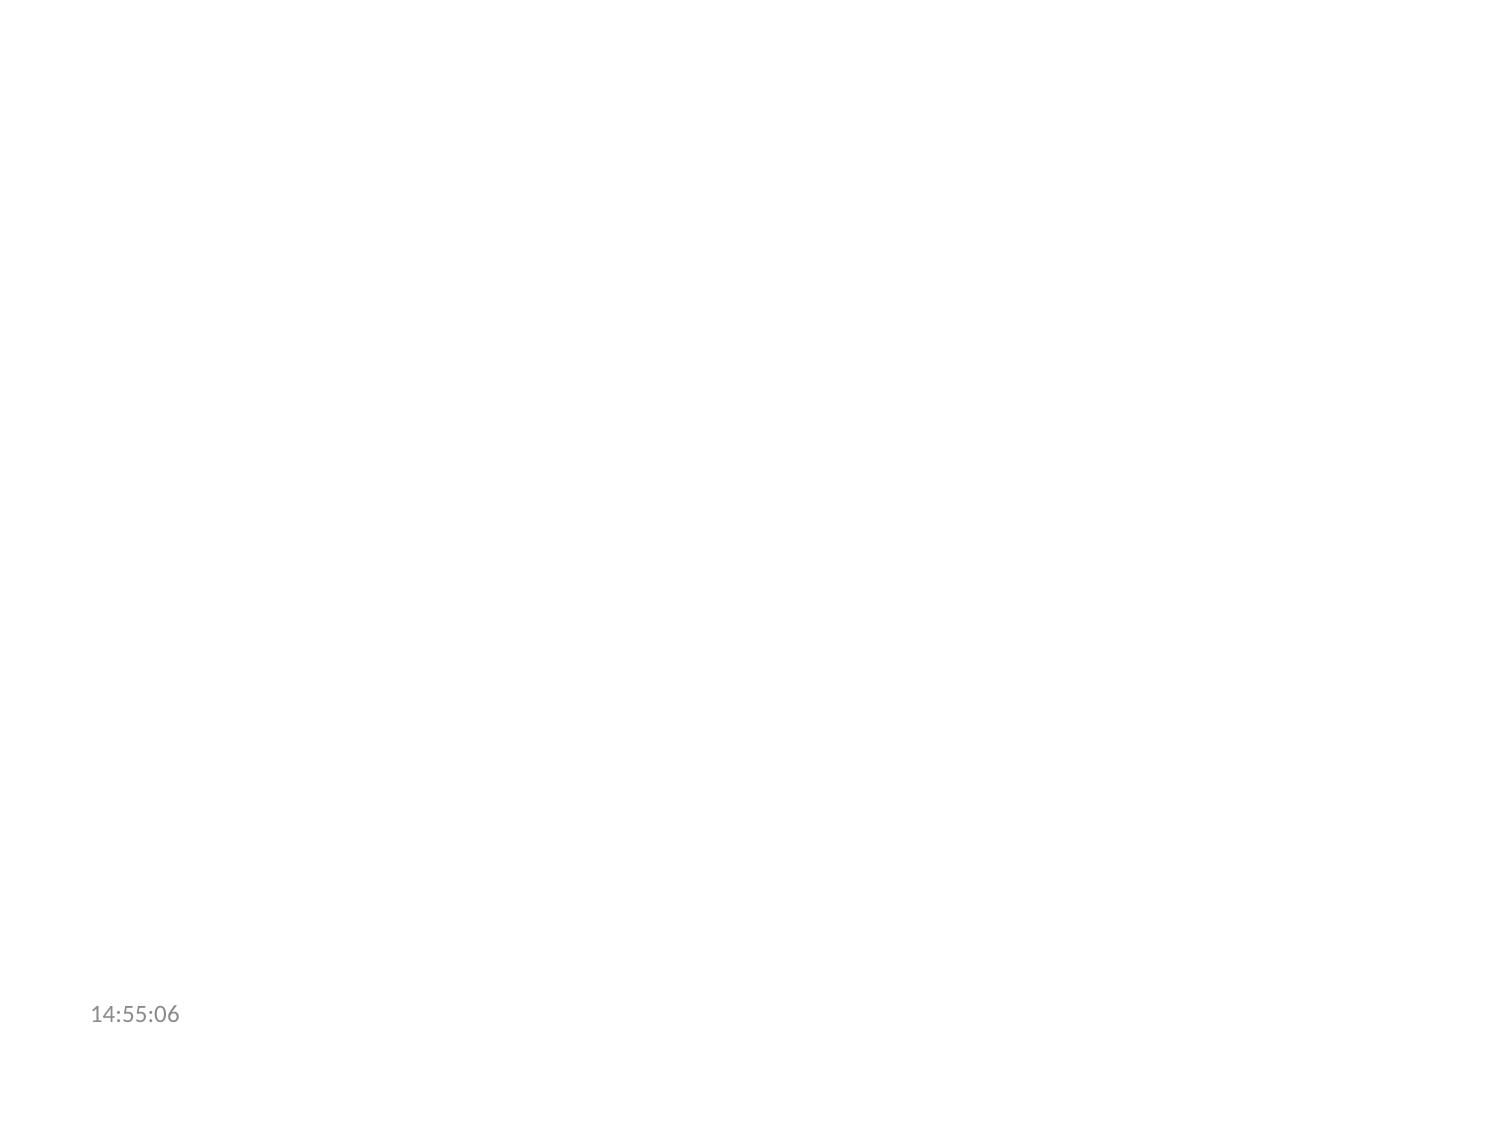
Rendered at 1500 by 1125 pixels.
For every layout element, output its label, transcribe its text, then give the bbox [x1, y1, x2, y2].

text_box 15:35:09 [75, 982, 425, 1043]
